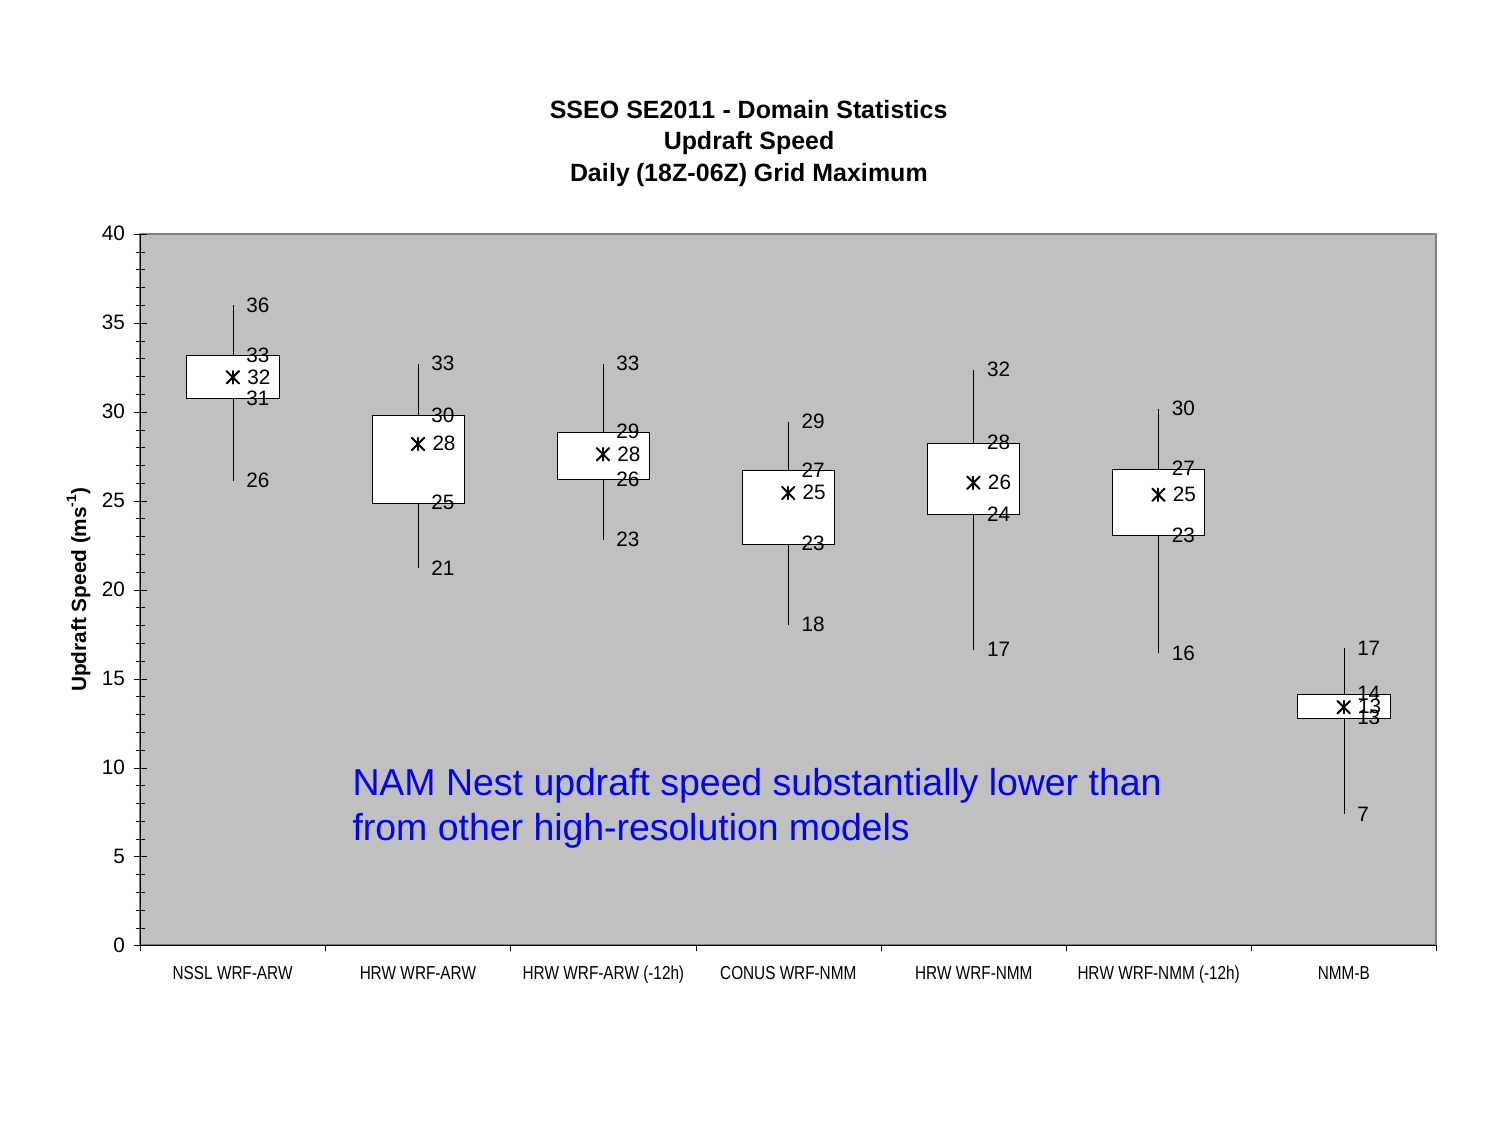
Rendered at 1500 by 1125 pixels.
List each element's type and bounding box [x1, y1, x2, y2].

picture [38, 75, 1462, 1050]
